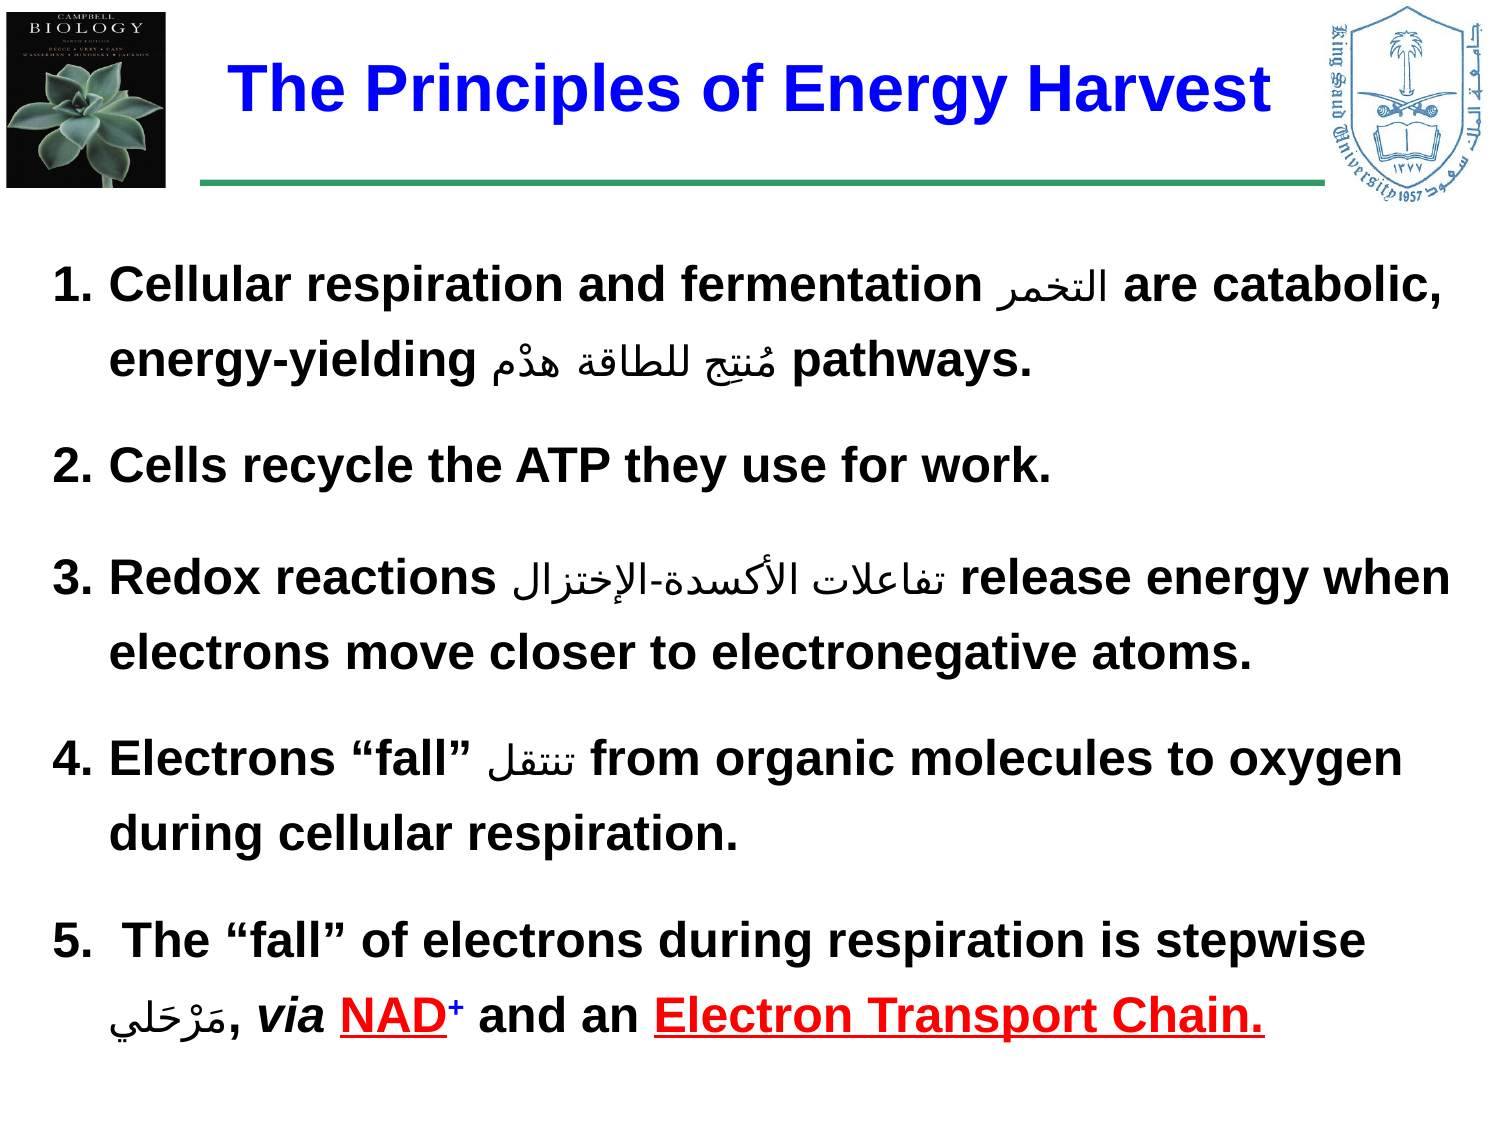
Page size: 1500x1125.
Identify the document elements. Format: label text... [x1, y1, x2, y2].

text_box Cellular respiration and fermentation التخمر are catabolic, energy-yielding مُنتِج للطاقة هدْم pathways. Cells recycle the ATP they use for work. Redox reactions تفاعلات الأكسدة-الإختزال release energy when electrons move closer to electronegative atoms. Electrons “fall” تنتقل from organic molecules to oxygen during cellular respiration. 5. The “fall” of electrons during respiration is stepwise مَرْحَلي, via NAD+ and an Electron Transport Chain. [37, 228, 1500, 1050]
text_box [5, 0, 1488, 209]
